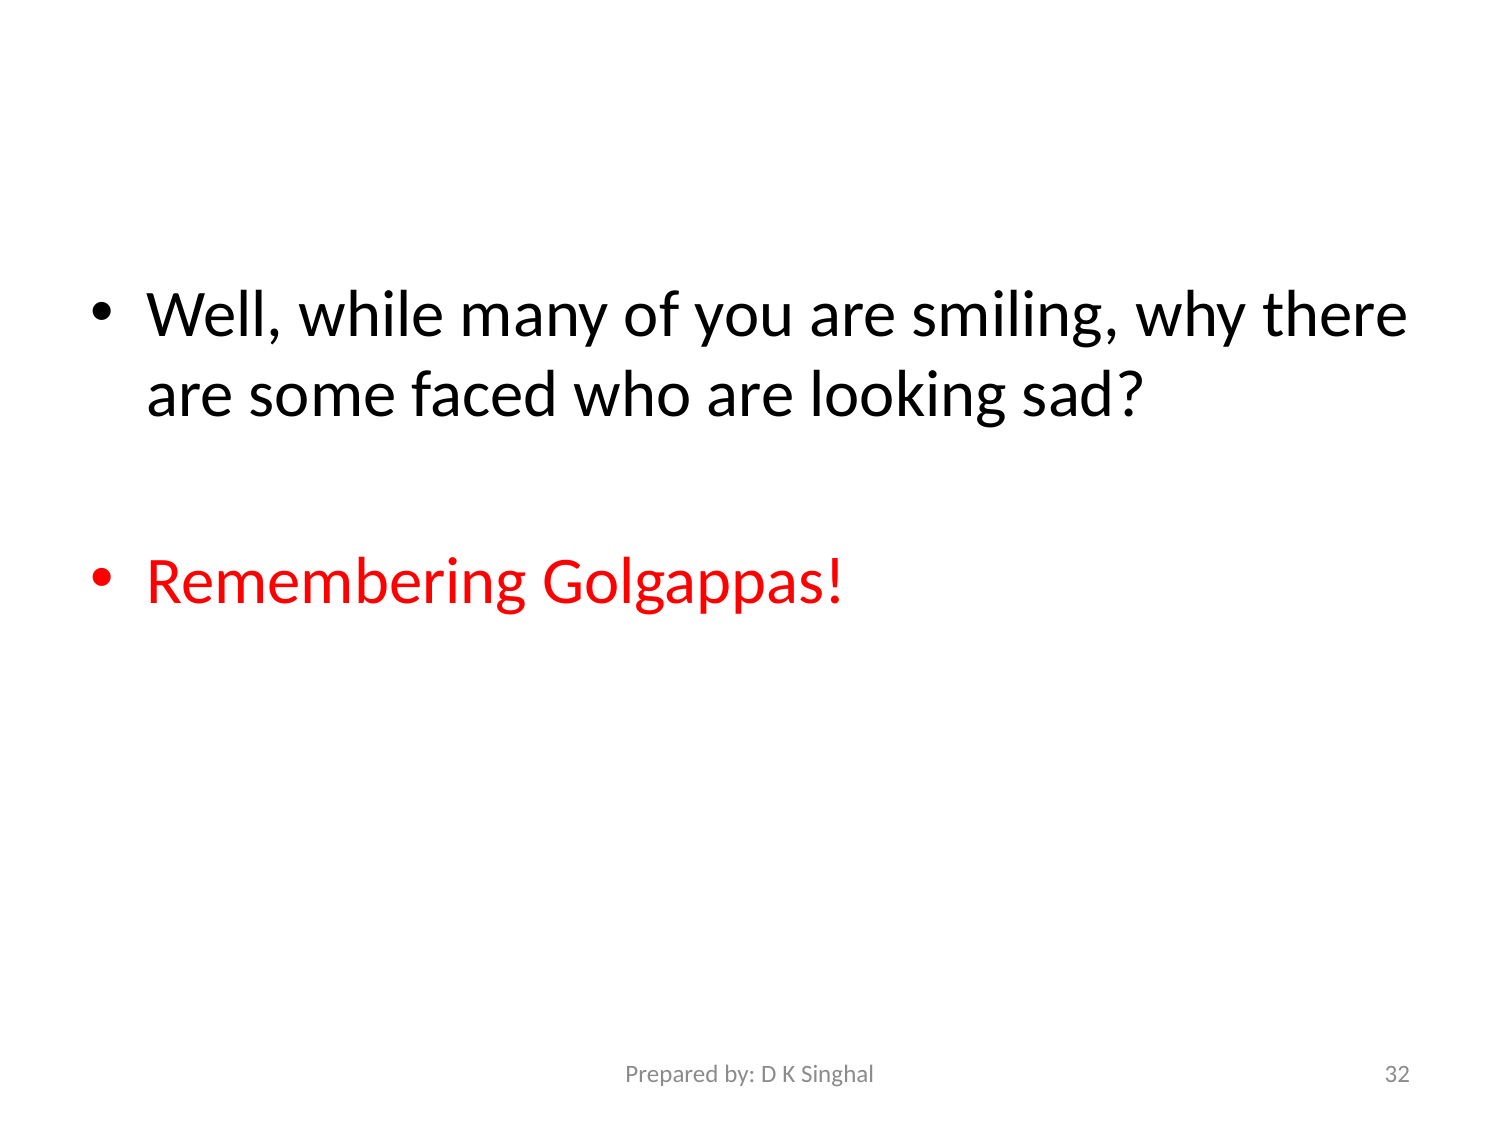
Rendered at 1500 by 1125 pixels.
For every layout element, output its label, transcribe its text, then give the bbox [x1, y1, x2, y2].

slide_number 32 [1074, 1042, 1425, 1103]
footer Prepared by: D K Singhal [512, 1042, 988, 1103]
list Well, while many of you are smiling, why there are some faced who are looking sad? Remembering Golgappas! [75, 262, 1425, 1005]
